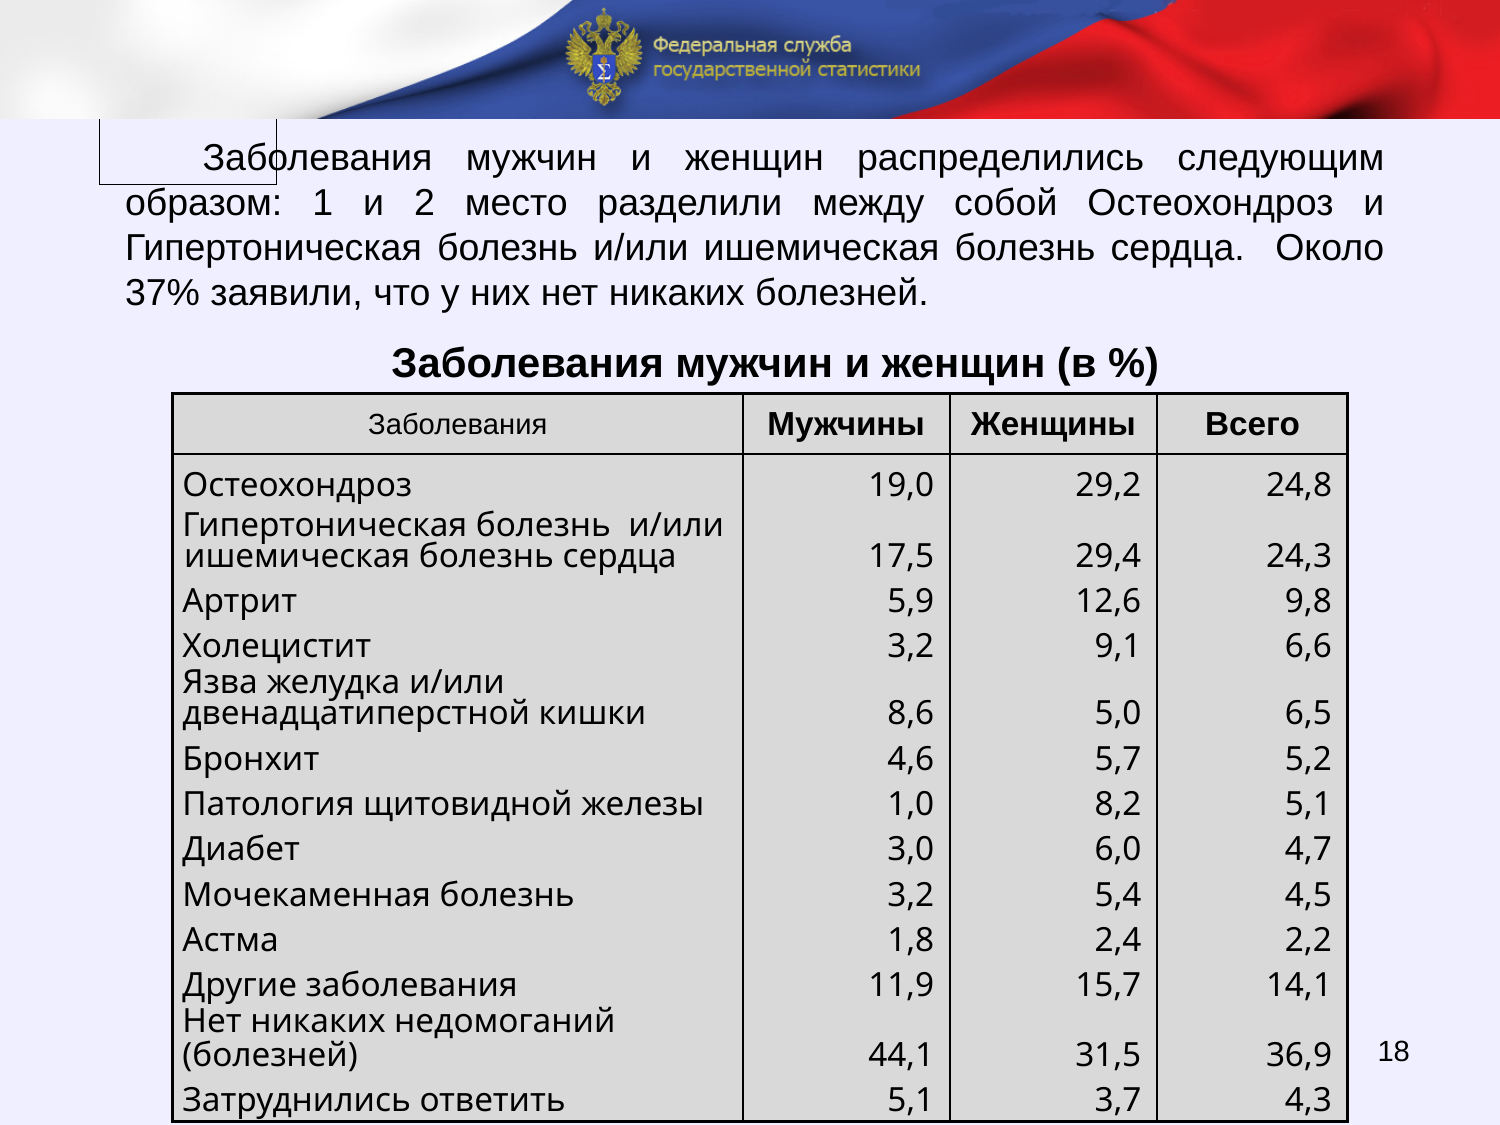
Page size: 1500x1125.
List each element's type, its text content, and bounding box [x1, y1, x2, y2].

table_cell 2,4 [951, 916, 1156, 961]
table_cell 3,0 [744, 825, 949, 870]
table_cell Астма [174, 916, 742, 961]
table_cell 8,2 [951, 780, 1156, 825]
table_cell 5,1 [1158, 780, 1346, 825]
table_header Заболевания [174, 395, 742, 453]
table_cell 5,7 [951, 735, 1156, 780]
table_cell 5,1 [744, 1076, 949, 1120]
table_cell Диабет [174, 825, 742, 870]
table_cell 24,3 [1158, 506, 1346, 577]
table_cell 5,0 [951, 668, 1156, 735]
table_cell Затруднились ответить [174, 1076, 742, 1120]
table_cell 17,5 [744, 506, 949, 577]
table_cell Язва желудка и/или двенадцатиперстной кишки [174, 668, 742, 735]
table_cell 5,2 [1158, 735, 1346, 780]
table_cell 4,6 [744, 735, 949, 780]
table_cell Нет никаких недомоганий (болезней) [174, 1006, 742, 1076]
table_header Женщины [951, 395, 1156, 453]
table_cell Патология щитовидной железы [174, 780, 742, 825]
table_cell 24,8 [1158, 455, 1346, 506]
table_header Мужчины [744, 395, 949, 453]
list Заболевания мужчин и женщин распределились следующим образом: 1 и 2 место разделили между собой Остеохондроз и Гипертоническая болезнь и/или ишемическая болезнь сердца. Около 37% заявили, что у них нет никаких болезней. [110, 127, 1400, 311]
table_cell 4,5 [1158, 870, 1346, 916]
title П [99, 127, 110, 185]
table_cell 5,4 [951, 870, 1156, 916]
table_cell 29,4 [951, 506, 1156, 577]
table_cell 6,6 [1158, 622, 1346, 668]
table_cell 1,8 [744, 916, 949, 961]
table_cell 1,0 [744, 780, 949, 825]
table_cell Другие заболевания [174, 961, 742, 1006]
table_cell 12,6 [951, 577, 1156, 622]
table_cell Бронхит [174, 735, 742, 780]
table_cell 3,2 [744, 870, 949, 916]
table_header Всего [1158, 395, 1346, 453]
table_cell 44,1 [744, 1006, 949, 1076]
table_cell 5,9 [744, 577, 949, 622]
table_cell 3,7 [951, 1076, 1156, 1120]
table_cell 29,2 [951, 455, 1156, 506]
table_cell 9,8 [1158, 577, 1346, 622]
table_cell 31,5 [951, 1006, 1156, 1076]
table_cell 36,9 [1158, 1006, 1346, 1076]
table_cell 14,1 [1158, 961, 1346, 1006]
table_cell Холецистит [174, 622, 742, 668]
table_cell Остеохондроз [174, 455, 742, 506]
table_cell 15,7 [951, 961, 1156, 1006]
slide_number 18 [1349, 1024, 1426, 1103]
table_cell 9,1 [951, 622, 1156, 668]
table_cell 8,6 [744, 668, 949, 735]
table_cell Артрит [174, 577, 742, 622]
table_cell 6,0 [951, 825, 1156, 870]
table_cell Мочекаменная болезнь [174, 870, 742, 916]
table_cell 19,0 [744, 455, 949, 506]
table_cell 3,2 [744, 622, 949, 668]
table_cell Гипертоническая болезнь и/или ишемическая болезнь сердца [174, 506, 742, 577]
table_cell 6,5 [1158, 668, 1346, 735]
picture [0, 0, 1500, 119]
table_cell 2,2 [1158, 916, 1346, 961]
table_cell 4,3 [1158, 1076, 1346, 1120]
table_cell 4,7 [1158, 825, 1346, 870]
table_cell 11,9 [744, 961, 949, 1006]
